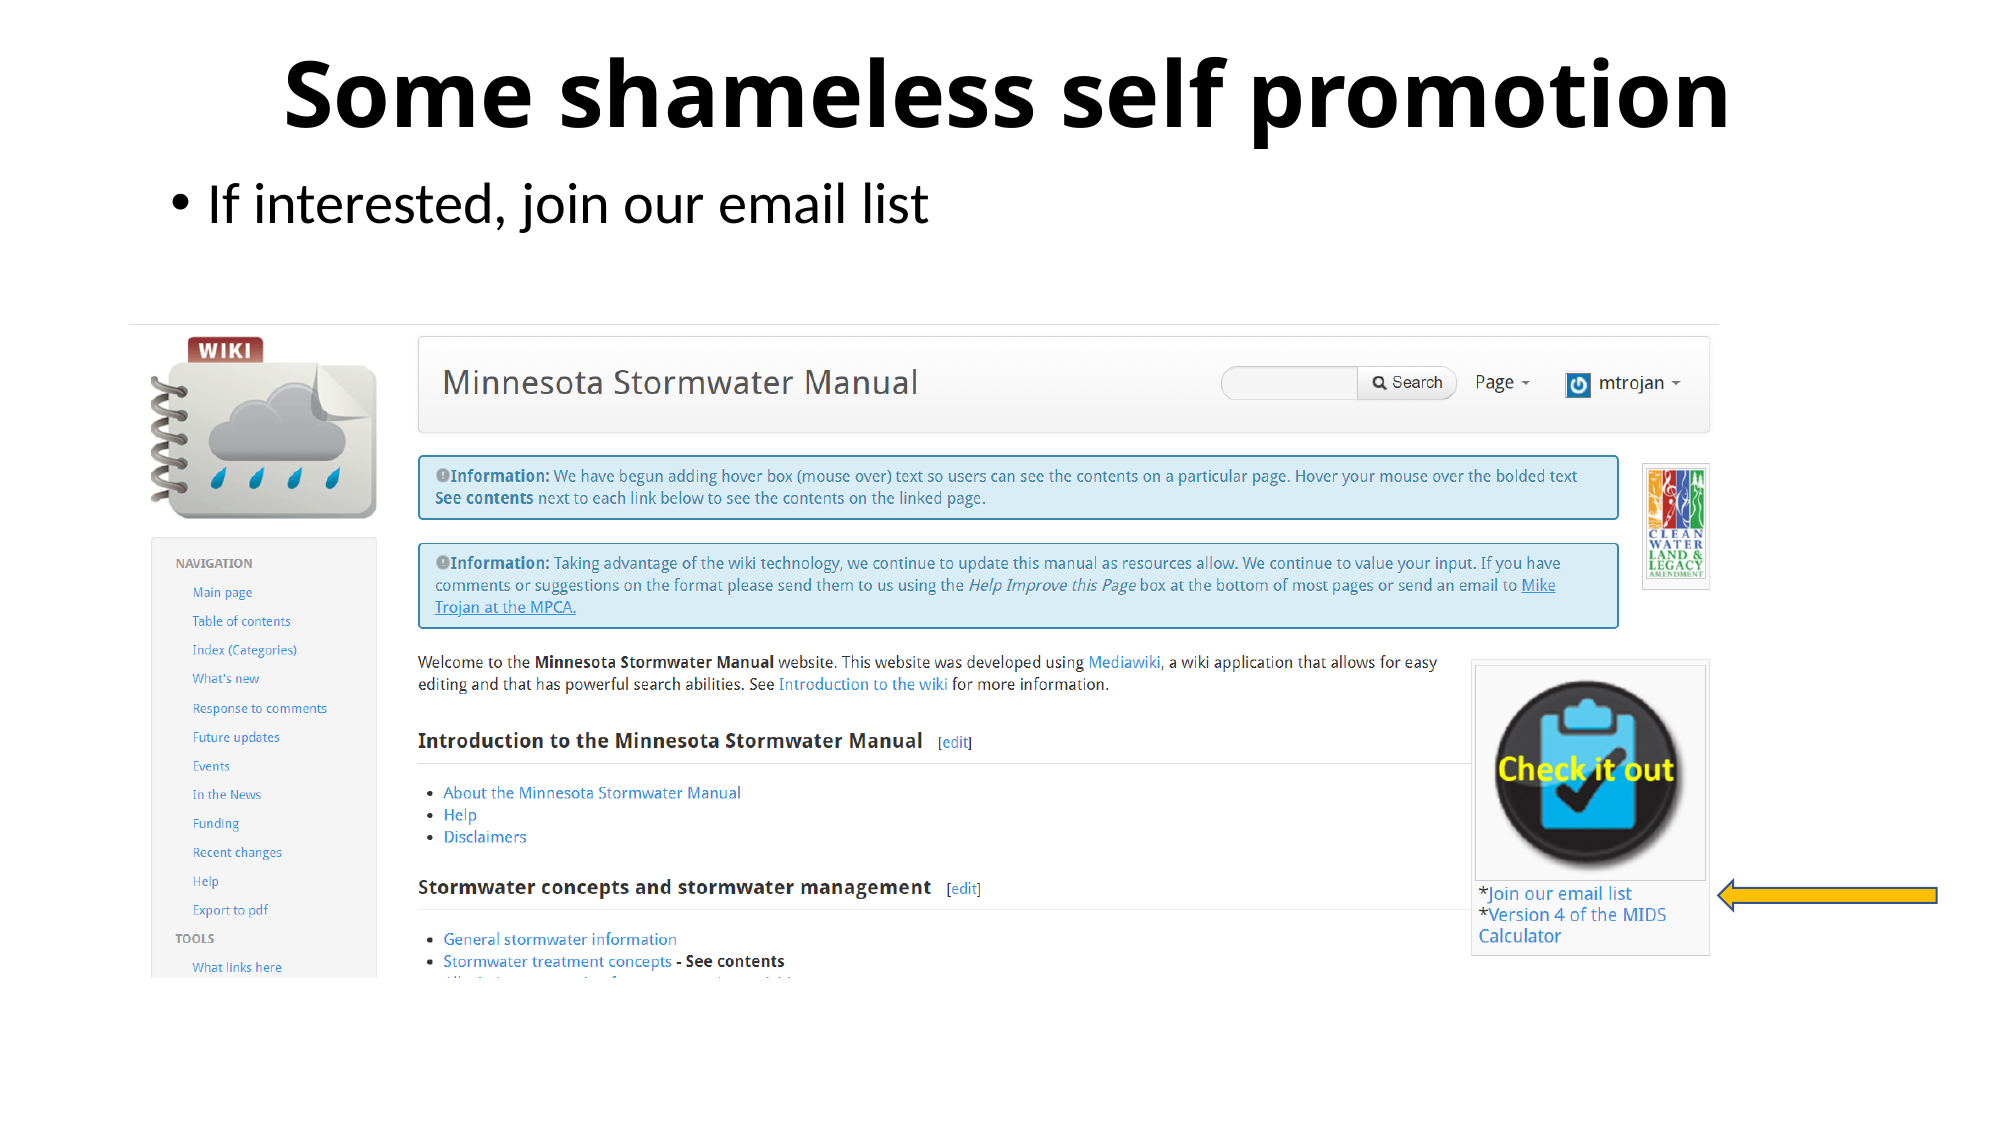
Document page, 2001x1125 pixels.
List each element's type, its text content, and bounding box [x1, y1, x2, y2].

text_box [1719, 877, 1938, 913]
picture [128, 323, 1719, 978]
title Some shameless self promotion [137, 29, 1880, 167]
list If interested, join our email list [155, 166, 1898, 444]
